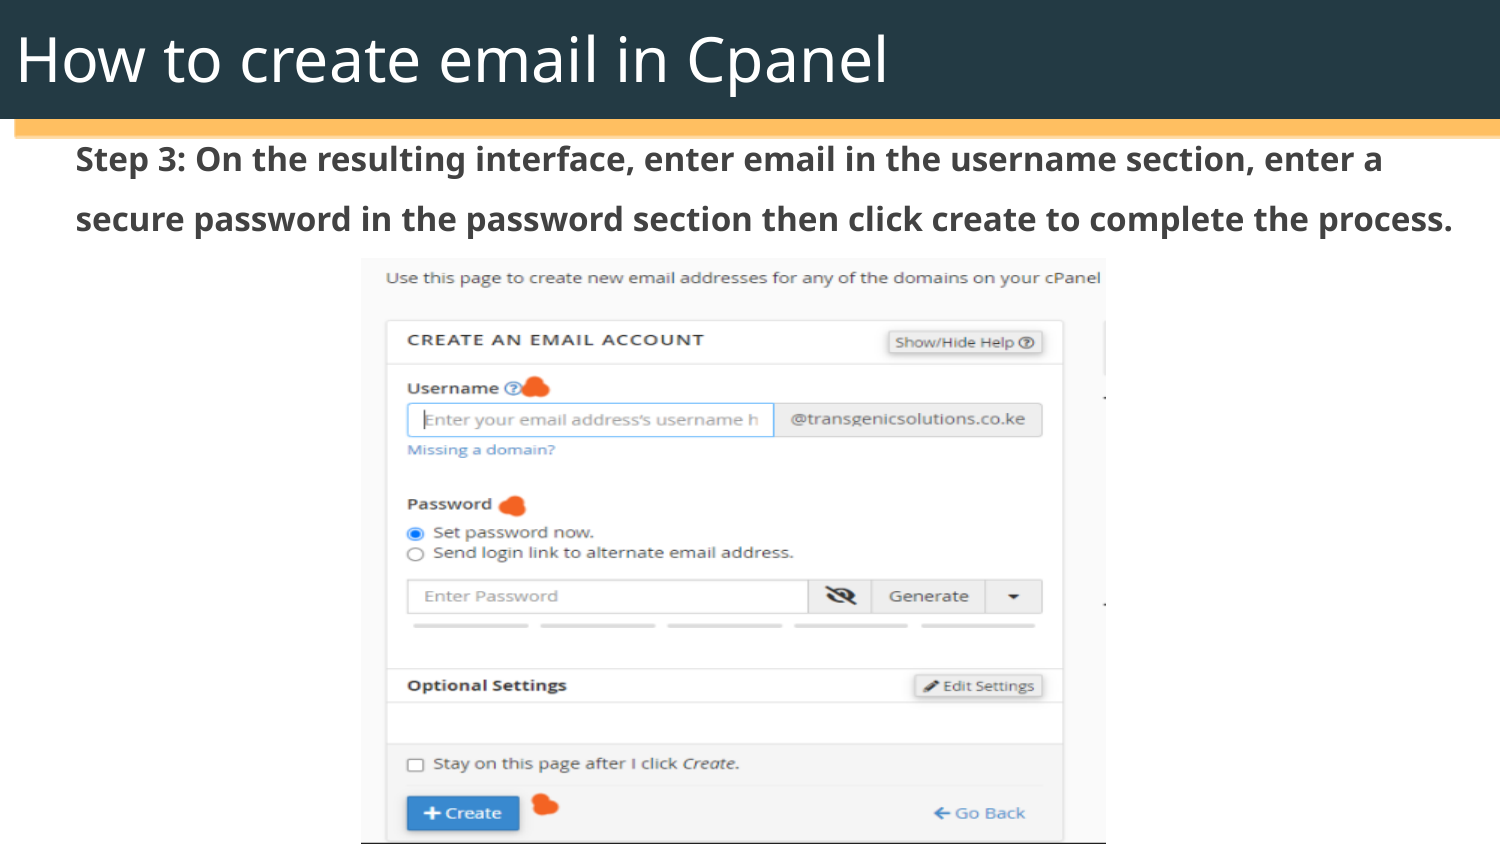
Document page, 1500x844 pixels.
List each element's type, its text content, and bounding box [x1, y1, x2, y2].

text_box Step 3: On the resulting interface, enter email in the username section, enter a secure password in the password section then click create to complete the process. [60, 103, 1500, 827]
picture [361, 258, 1107, 844]
text_box How to create email in Cpanel [0, 0, 1500, 119]
